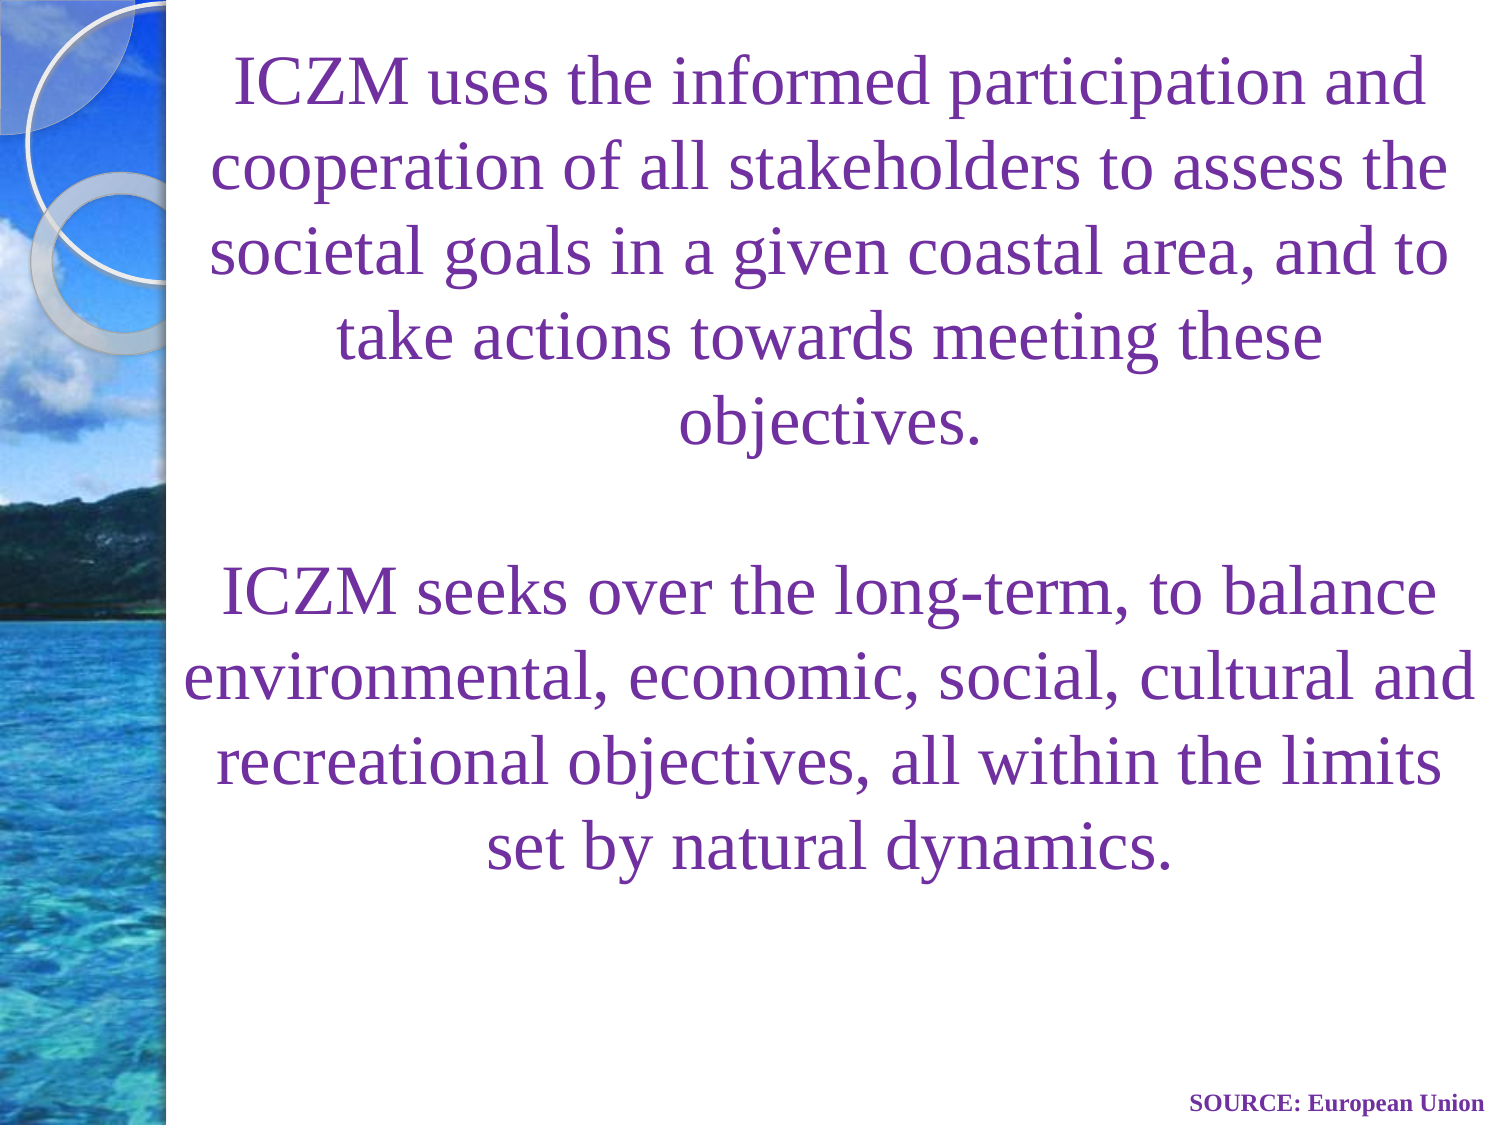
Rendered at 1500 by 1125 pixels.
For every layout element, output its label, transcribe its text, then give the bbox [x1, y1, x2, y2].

text_box SOURCE: European Union [950, 1079, 1500, 1125]
picture [0, 134, 166, 1125]
picture [62, 195, 160, 280]
picture [53, 240, 160, 332]
picture [136, 0, 166, 4]
title ICZM uses the informed participation and cooperation of all stakeholders to assess the societal goals in a given coastal area, and to take actions towards meeting these objectives. ICZM seeks over the long-term, to balance environmental, economic, social, cultural and recreational objectives, all within the limits set by natural dynamics. [162, 450, 1500, 638]
picture [32, 13, 160, 207]
